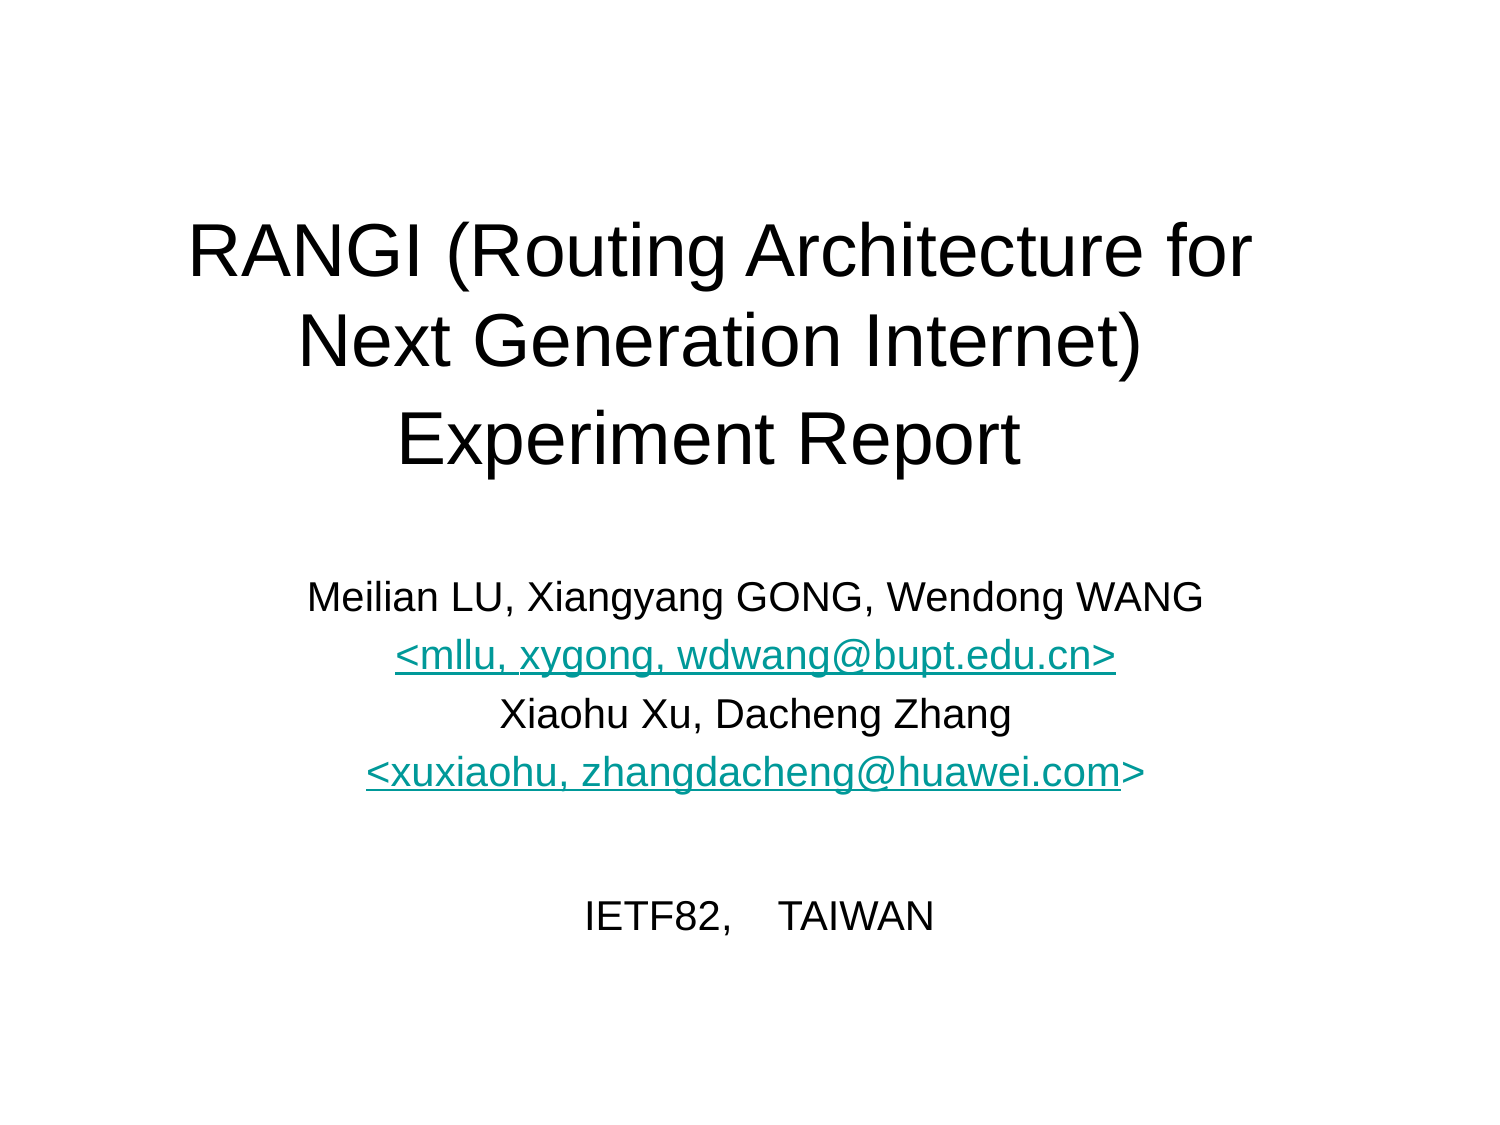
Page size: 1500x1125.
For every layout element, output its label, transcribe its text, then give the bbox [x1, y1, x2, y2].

subtitle Meilian LU, Xiangyang GONG, Wendong WANG <mllu, xygong, wdwang@bupt.edu.cn> Xiaohu Xu, Dacheng Zhang <xuxiaohu, zhangdacheng@huawei.com> [194, 562, 1318, 836]
title RANGI (Routing Architecture for Next Generation Internet) Experiment Report [112, 255, 1330, 497]
slide_number IETF82, TAIWAN [525, 881, 994, 960]
